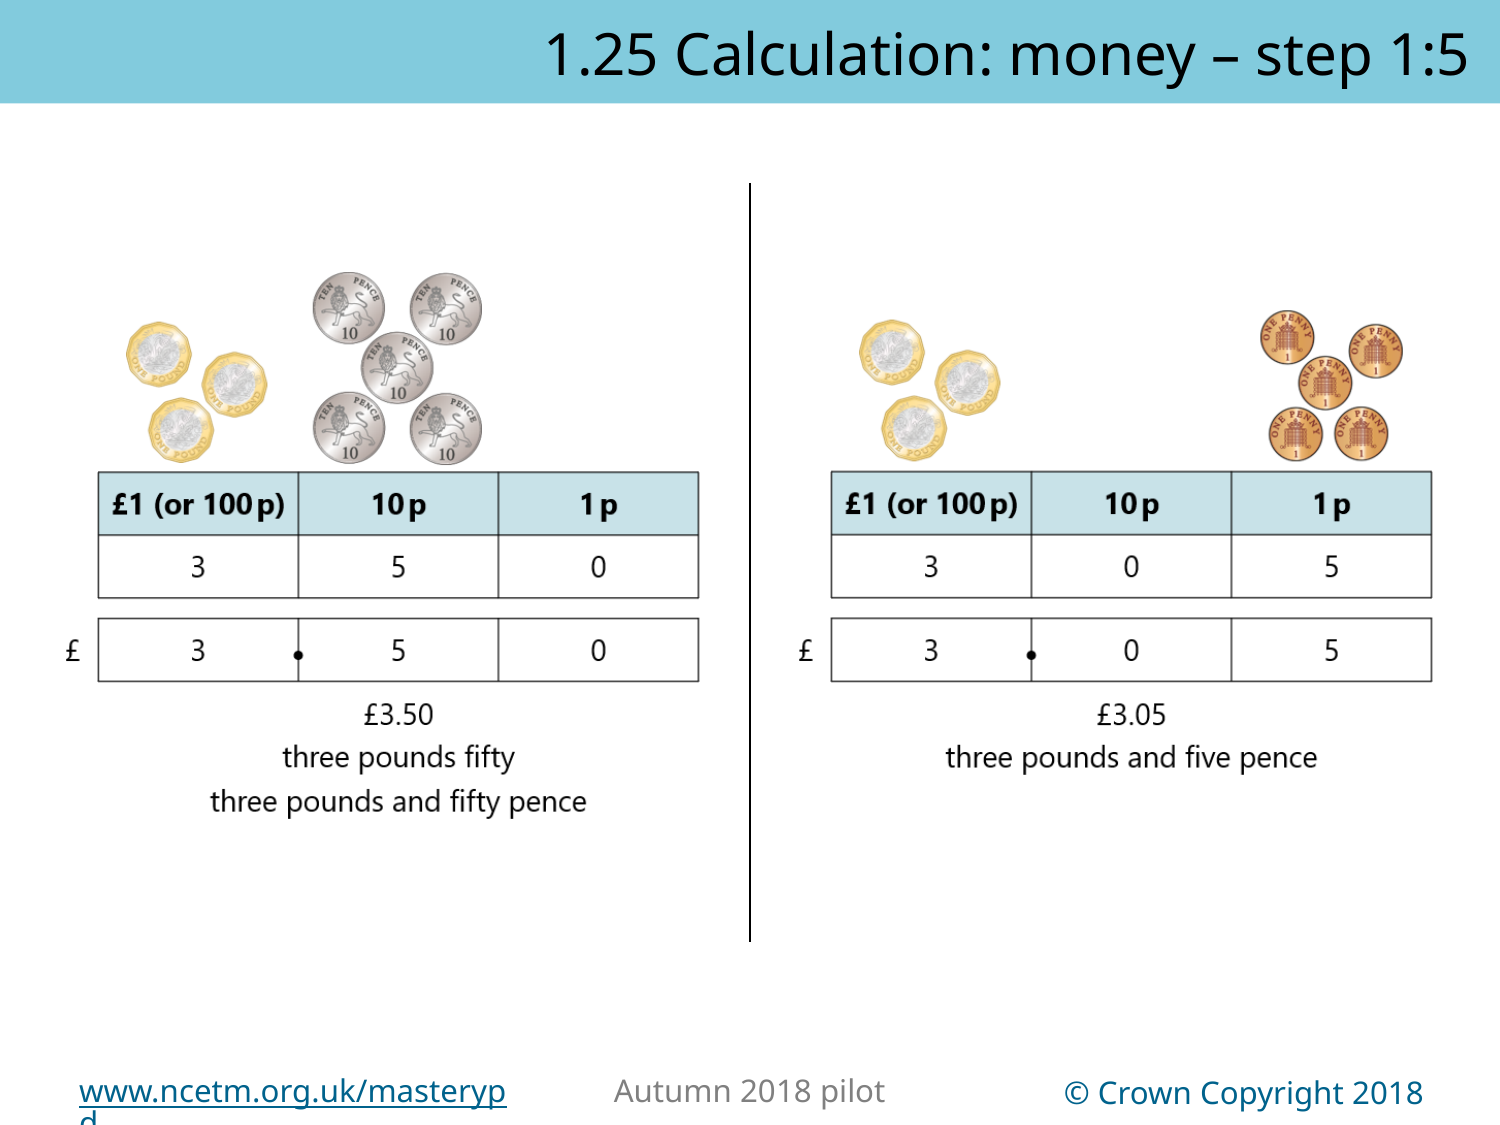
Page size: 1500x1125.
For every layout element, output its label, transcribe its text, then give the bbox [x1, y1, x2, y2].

picture [789, 301, 1443, 781]
list 1.25 Calculation: money – step 1:5 [0, 0, 1500, 104]
picture [58, 266, 710, 824]
